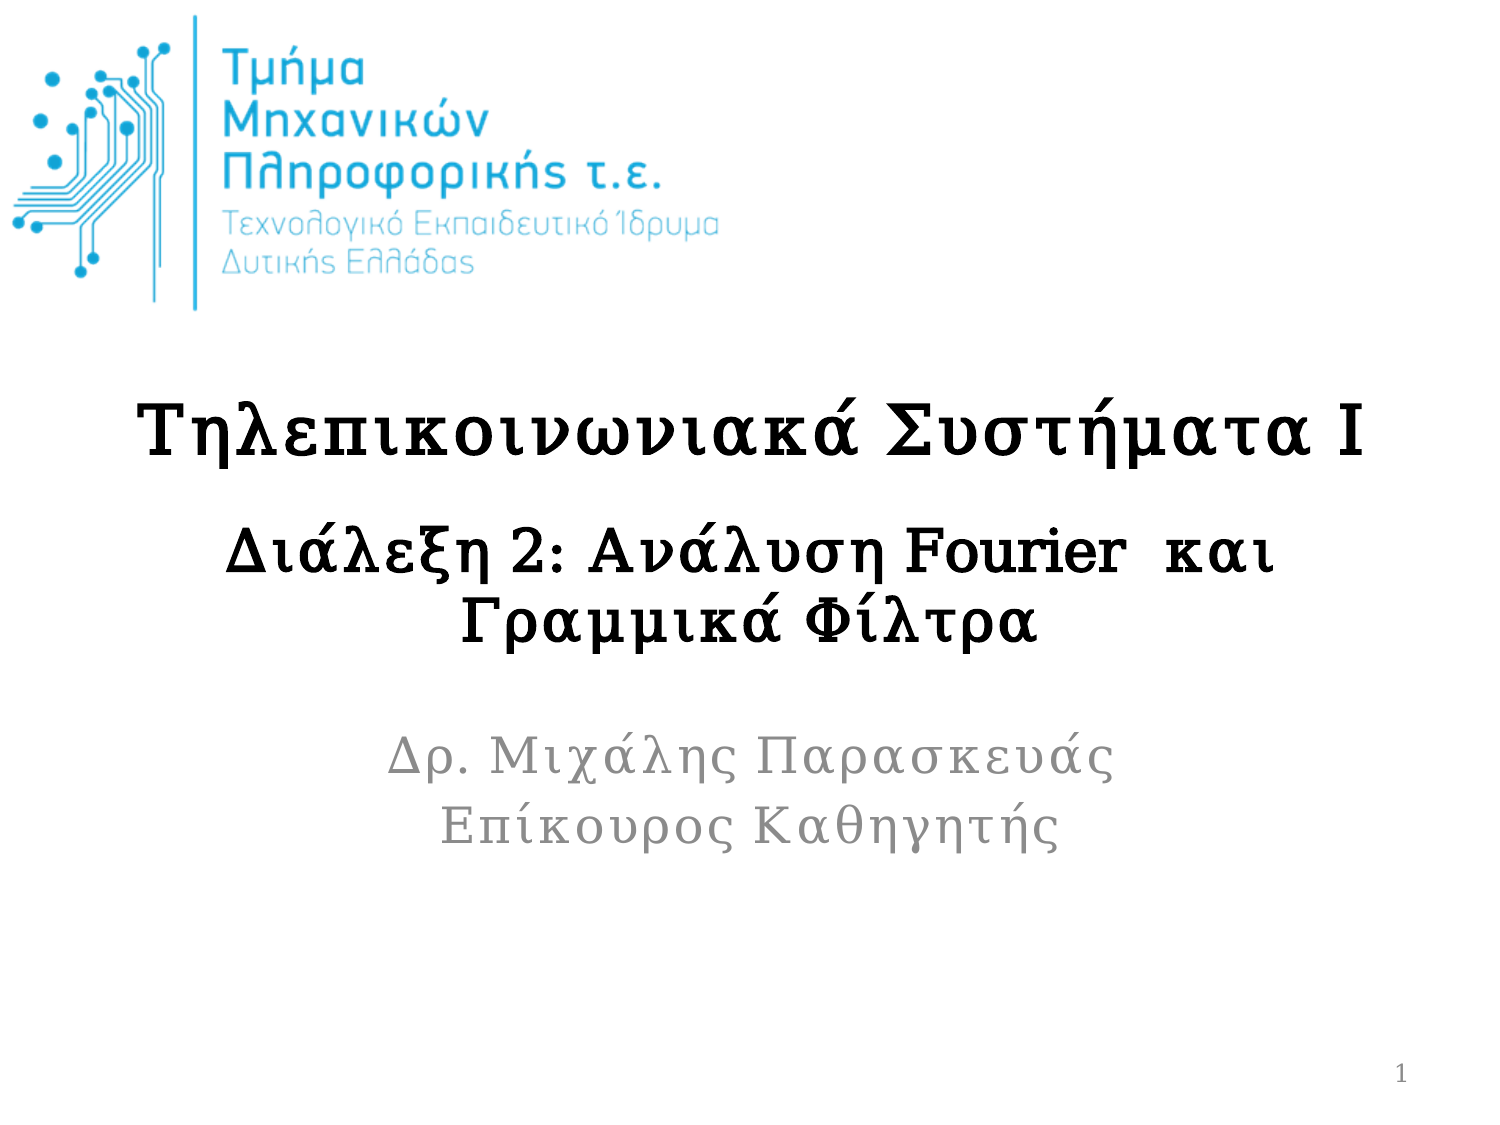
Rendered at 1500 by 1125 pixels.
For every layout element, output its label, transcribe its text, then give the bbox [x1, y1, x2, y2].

text_box Διάλεξη 2: Ανάλυση Fourier και Γραμμικά Φίλτρα [112, 491, 1388, 674]
picture [5, 11, 738, 315]
subtitle Δρ. Μιχάλης Παρασκευάς Επίκουρος Καθηγητής [225, 716, 1275, 929]
title Τηλεπικοινωνιακά Συστήματα Ι [112, 338, 1388, 491]
slide_number 1 [1074, 1042, 1425, 1103]
